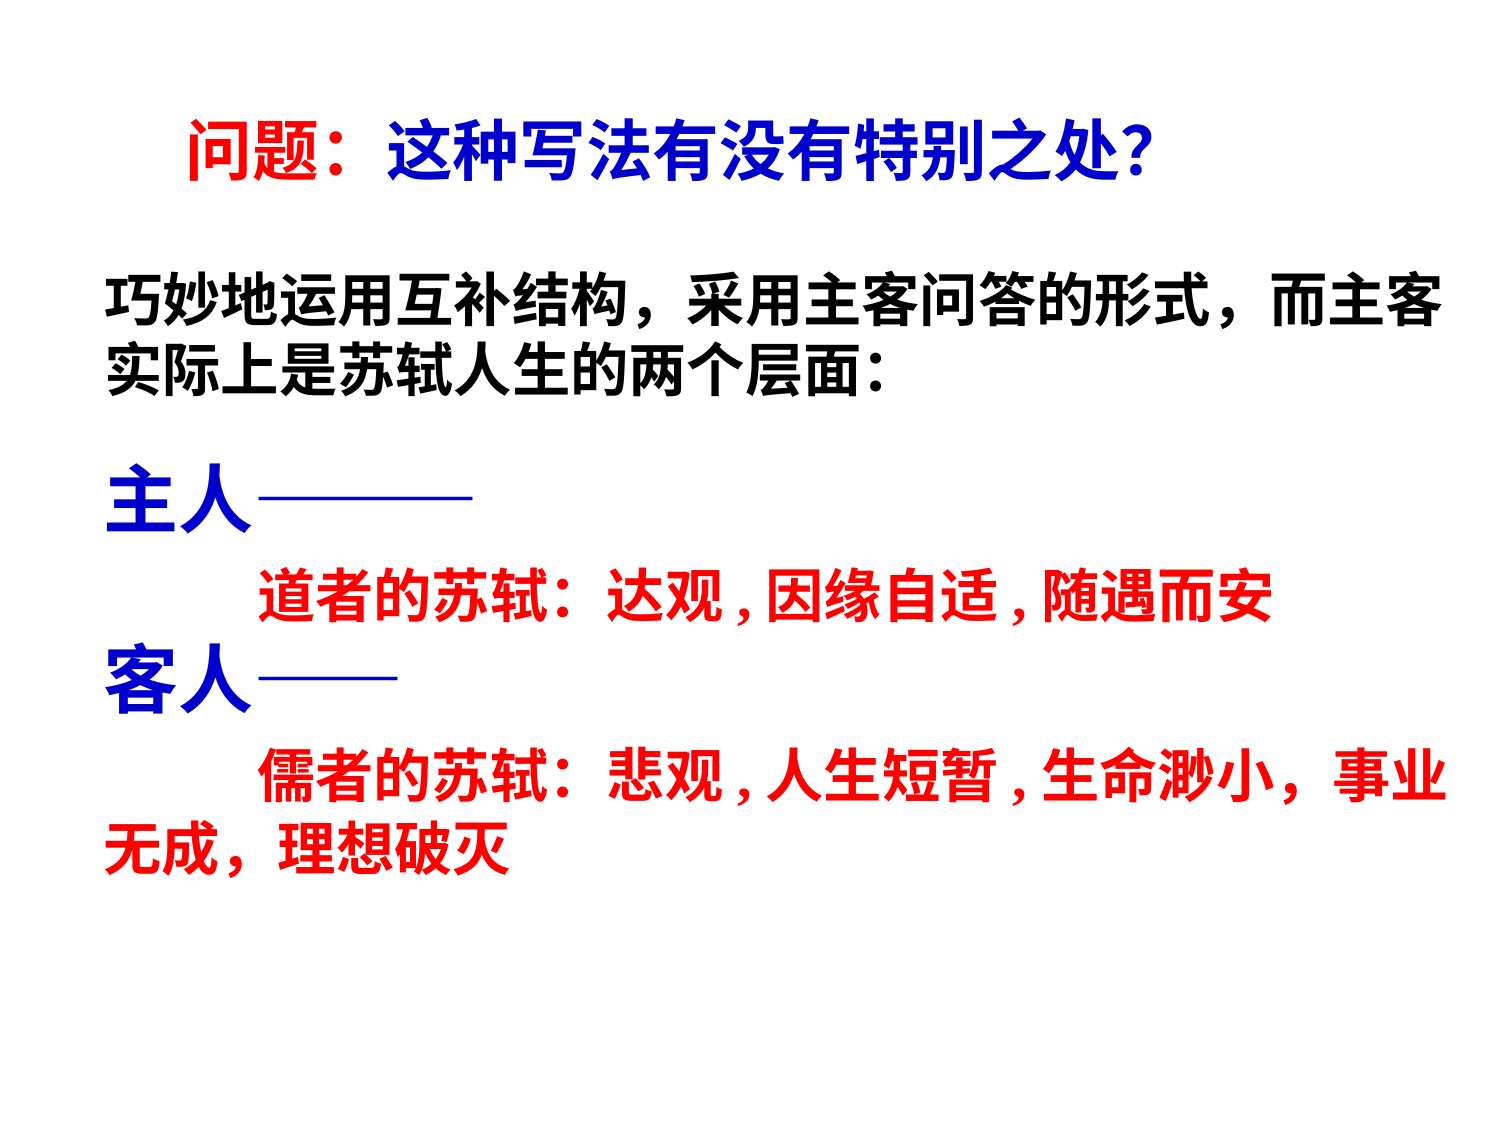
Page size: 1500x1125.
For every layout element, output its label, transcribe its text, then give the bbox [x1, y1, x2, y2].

text_box 主人——— 道者的苏轼：达观,因缘自适,随遇而安 客人—— 儒者的苏轼：悲观,人生短暂,生命渺小，事业无成，理想破灭 [88, 445, 1465, 890]
text_box 巧妙地运用互补结构，采用主客问答的形式，而主客 实际上是苏轼人生的两个层面： [89, 255, 1460, 411]
text_box 问题：这种写法有没有特别之处？ [171, 101, 1282, 197]
